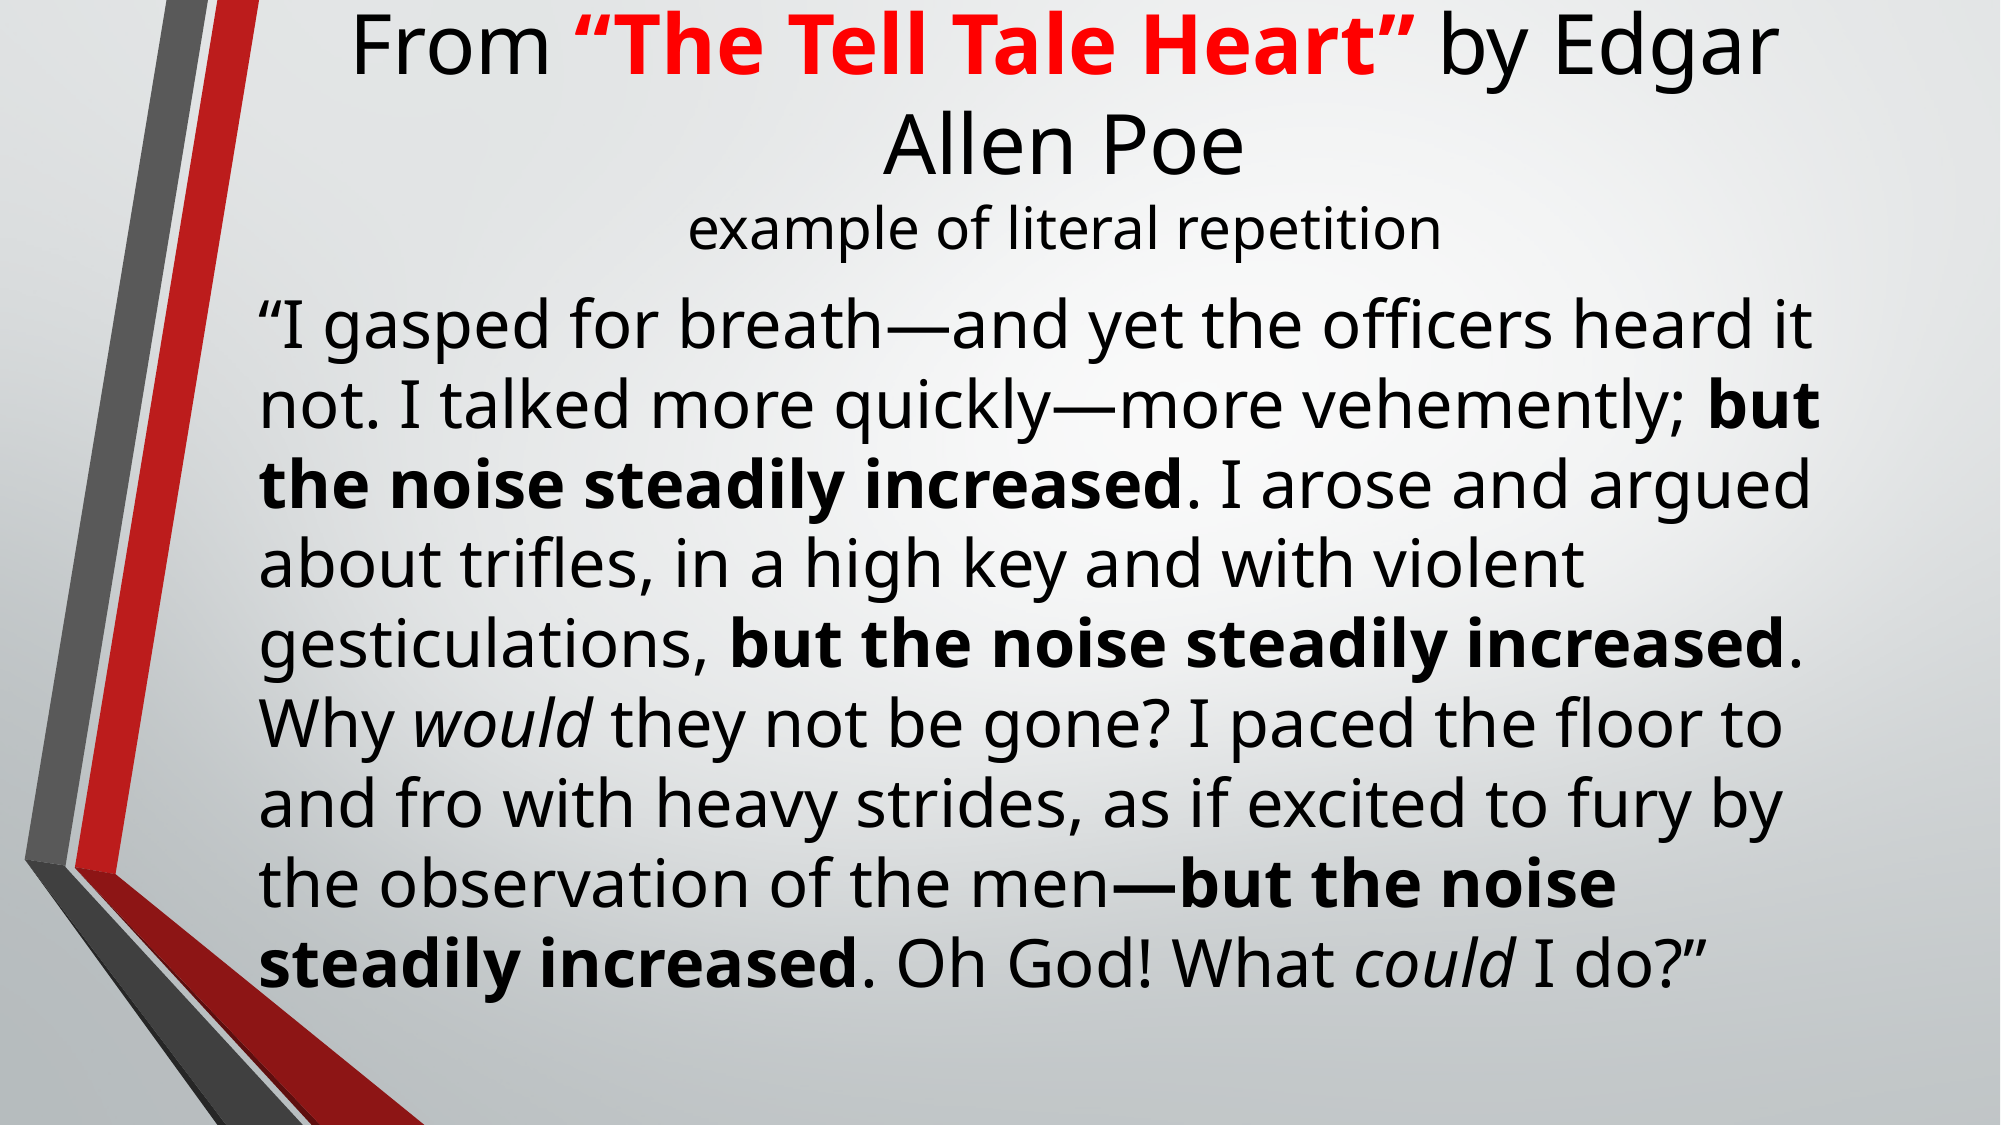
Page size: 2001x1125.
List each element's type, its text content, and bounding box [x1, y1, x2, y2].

title From “The Tell Tale Heart” by Edgar Allen Poe example of literal repetition [243, 15, 1887, 237]
list “I gasped for breath—and yet the officers heard it not. I talked more quickly—more vehemently; but the noise steadily increased. I arose and argued about trifles, in a high key and with violent gesticulations, but the noise steadily increased. Why would they not be gone? I paced the floor to and fro with heavy strides, as if excited to fury by the observation of the men—but the noise steadily increased. Oh God! What could I do?” [243, 255, 1887, 1027]
